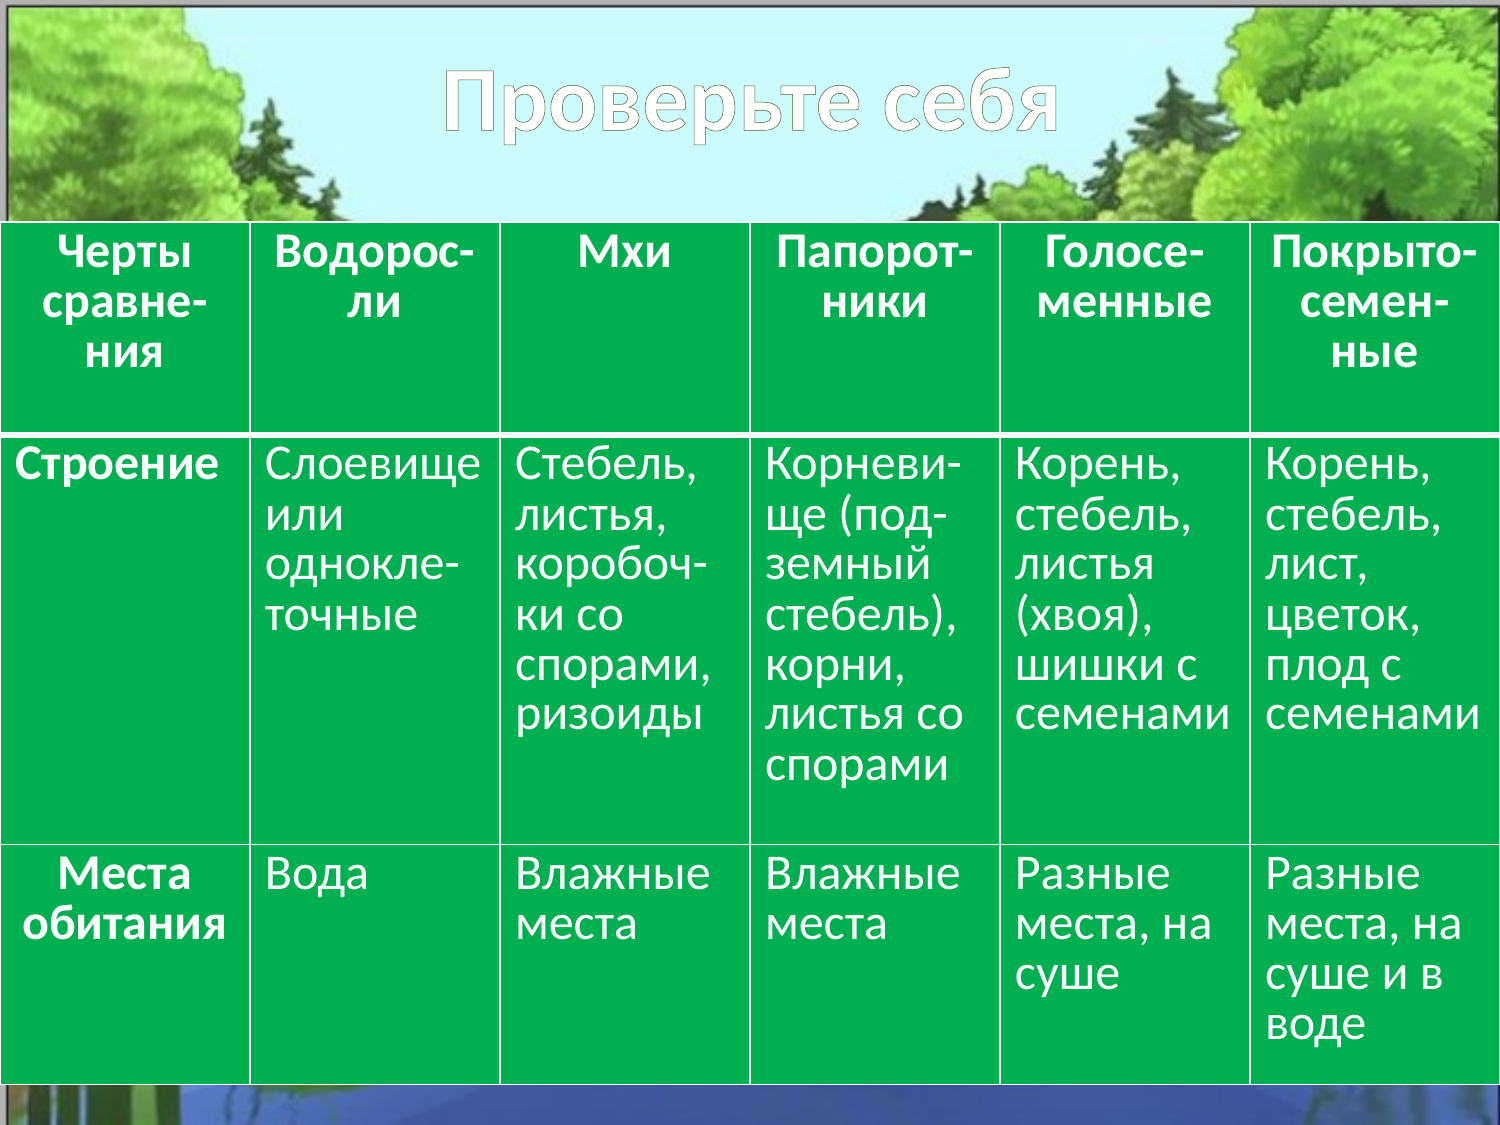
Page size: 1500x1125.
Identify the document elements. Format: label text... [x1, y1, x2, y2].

table_header Мхи [501, 223, 749, 432]
table_cell Разные места, на суше [1001, 845, 1249, 1084]
table_cell Слоевище или однокле-точные [251, 438, 499, 844]
table_header Черты сравне-ния [1, 223, 249, 432]
table_cell Корень, стебель, листья (хвоя), шишки с семенами [1001, 438, 1249, 844]
table_header Водорос-ли [251, 223, 499, 432]
table_cell Строение [1, 438, 249, 844]
table_cell Стебель, листья, коробоч-ки со спорами, ризоиды [501, 438, 749, 844]
table_cell Влажные места [751, 845, 999, 1084]
table_cell Корень, стебель, лист, цветок, плод с семенами [1251, 438, 1499, 844]
table_cell Вода [251, 845, 499, 1084]
table_cell Влажные места [501, 845, 749, 1084]
table_cell Разные места, на суше и в воде [1251, 845, 1499, 1084]
title Проверьте себя [76, 0, 1427, 188]
table_cell Корневи-ще (под-земный стебель), корни, листья со спорами [751, 438, 999, 844]
table_header Папорот-ники [751, 223, 999, 432]
table_header Покрыто-семен-ные [1251, 223, 1499, 432]
table_header Голосе-менные [1001, 223, 1249, 432]
table_cell Места обитания [1, 845, 249, 1084]
